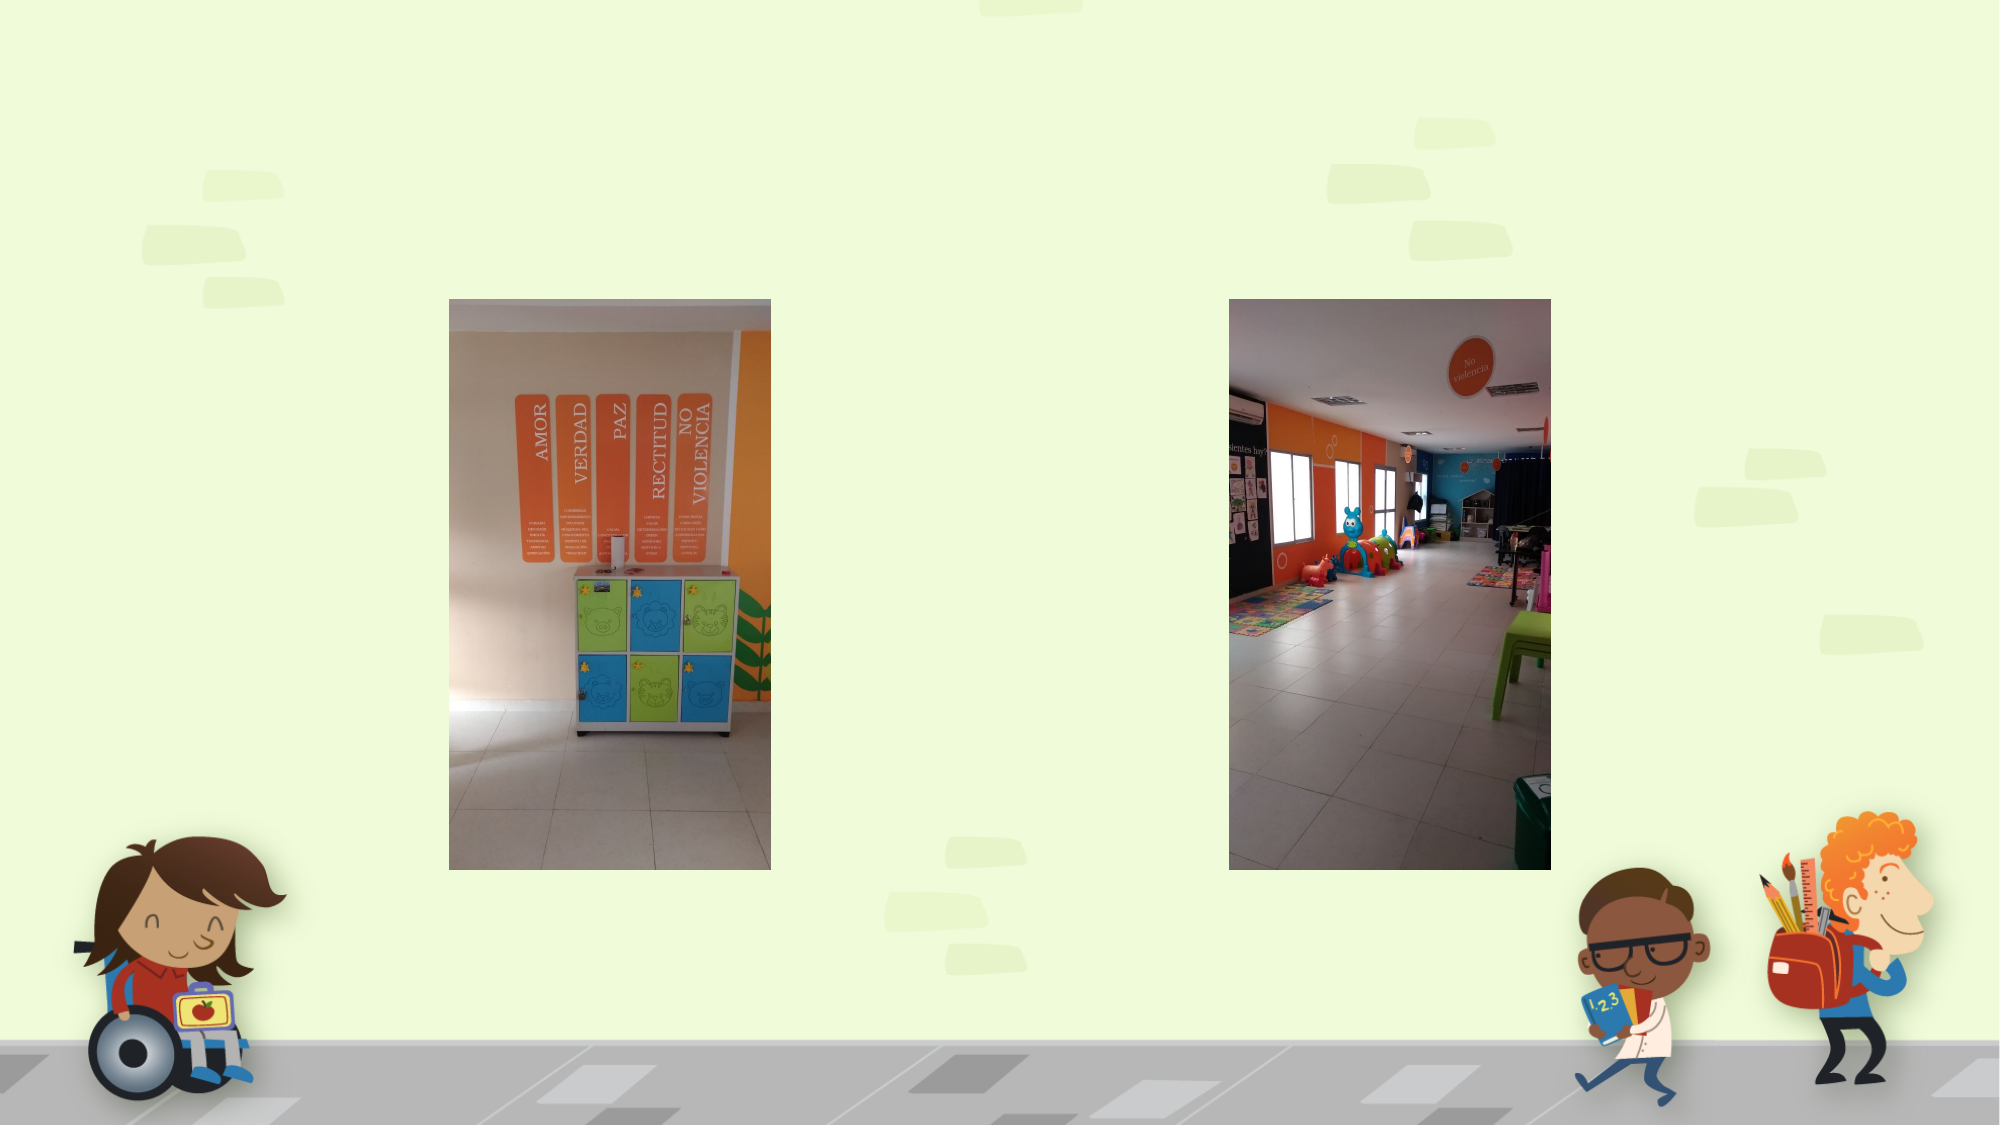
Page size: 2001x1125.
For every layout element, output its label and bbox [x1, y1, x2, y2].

picture [0, 0, 2000, 1125]
list [449, 299, 771, 870]
list [1229, 299, 1551, 870]
